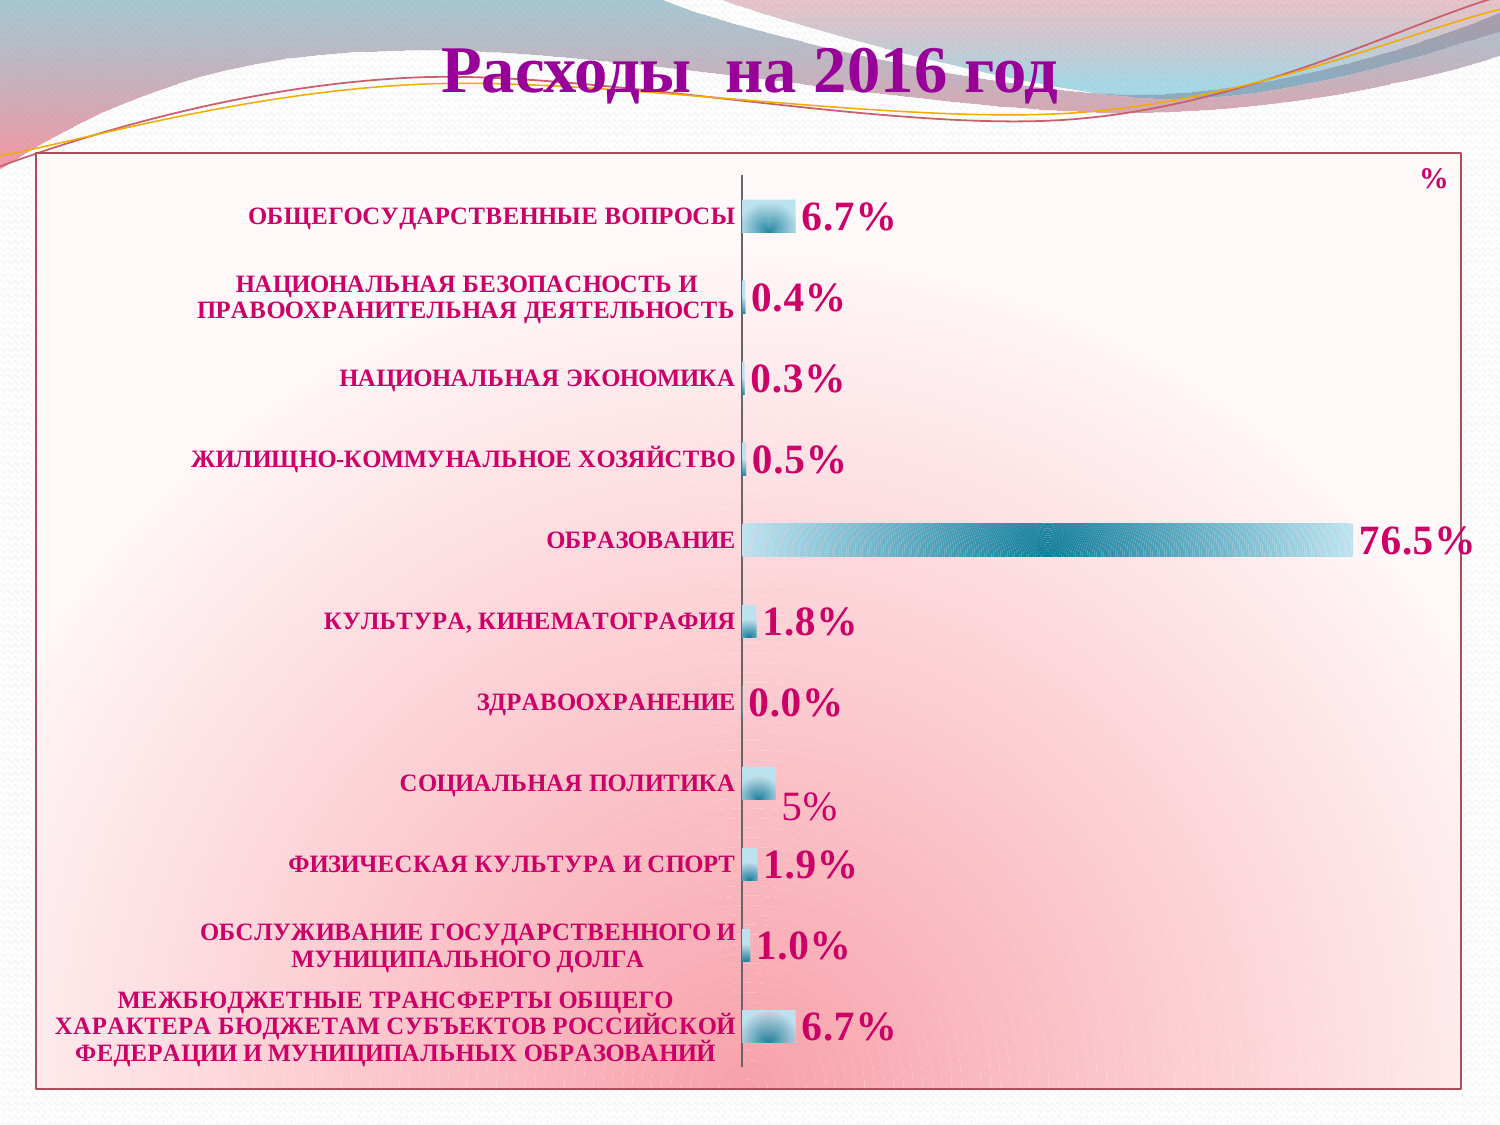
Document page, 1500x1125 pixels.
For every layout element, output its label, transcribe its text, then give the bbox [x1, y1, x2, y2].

title Расходы на 2016 год [0, 35, 1500, 106]
chart [34, 152, 1477, 1091]
